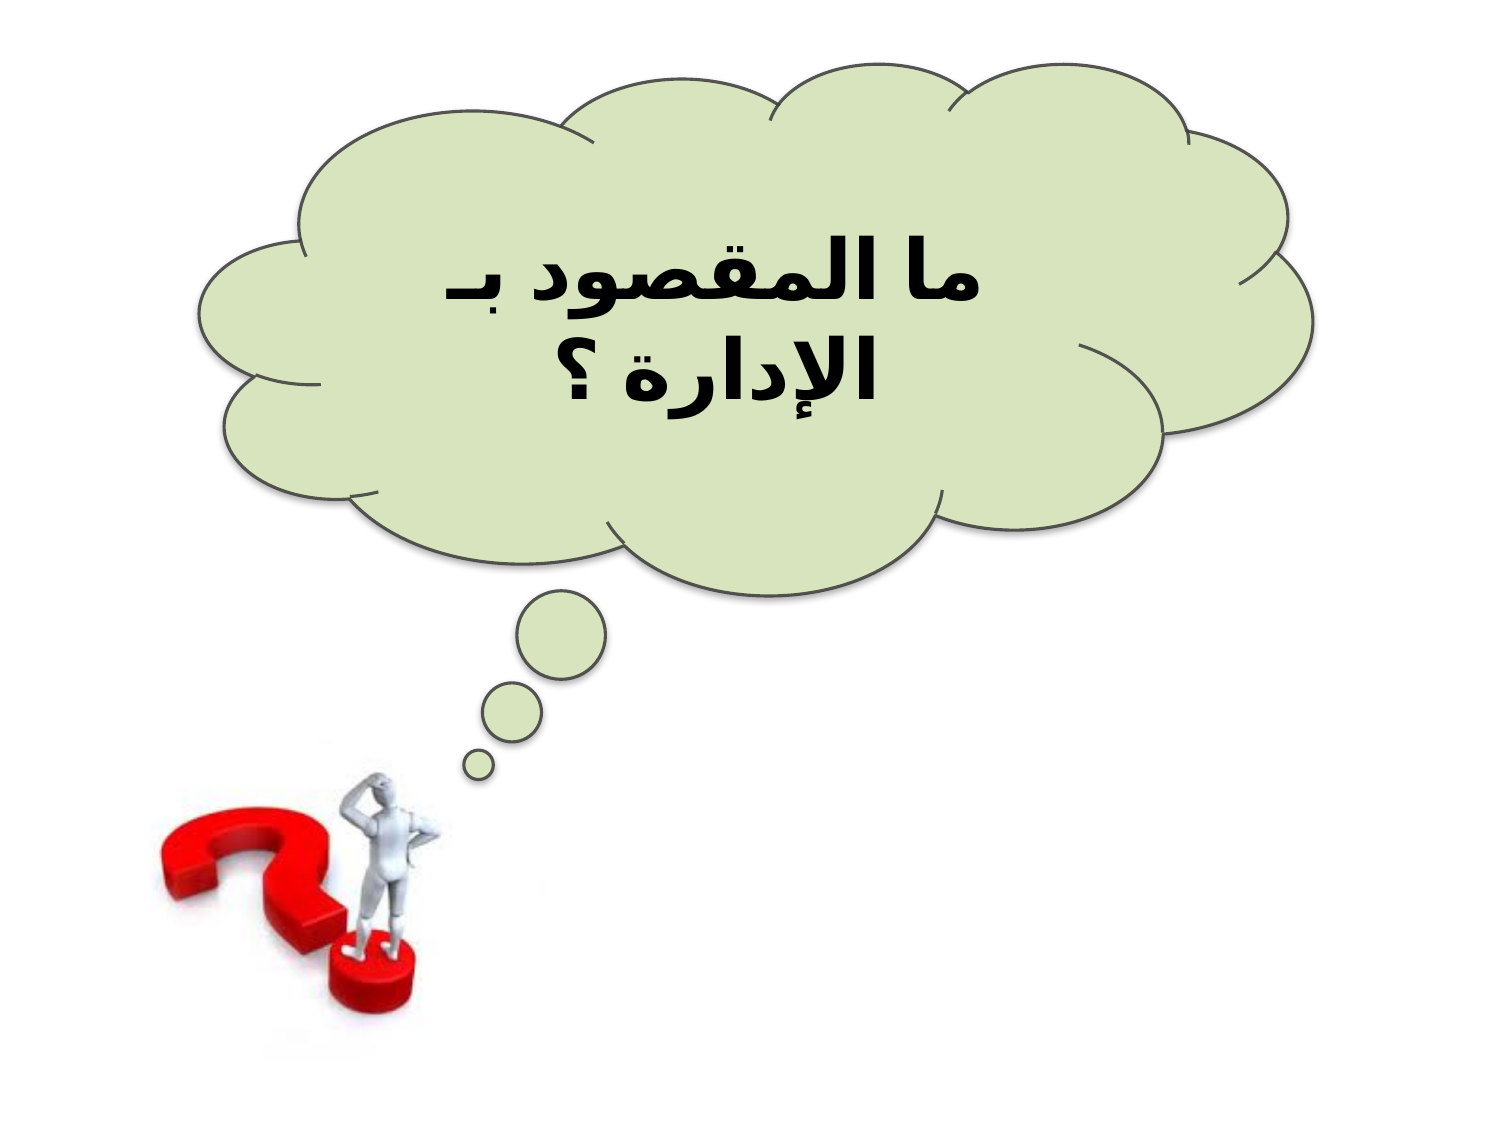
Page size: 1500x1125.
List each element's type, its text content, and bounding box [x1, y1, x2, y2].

text_box ما المقصود بـ الإدارة ؟ [199, 64, 1313, 596]
picture [62, 699, 547, 1063]
text_box ما المقصود بـ الإدارة ؟ [516, 590, 606, 680]
text_box ما المقصود بـ الإدارة ؟ [486, 682, 538, 698]
